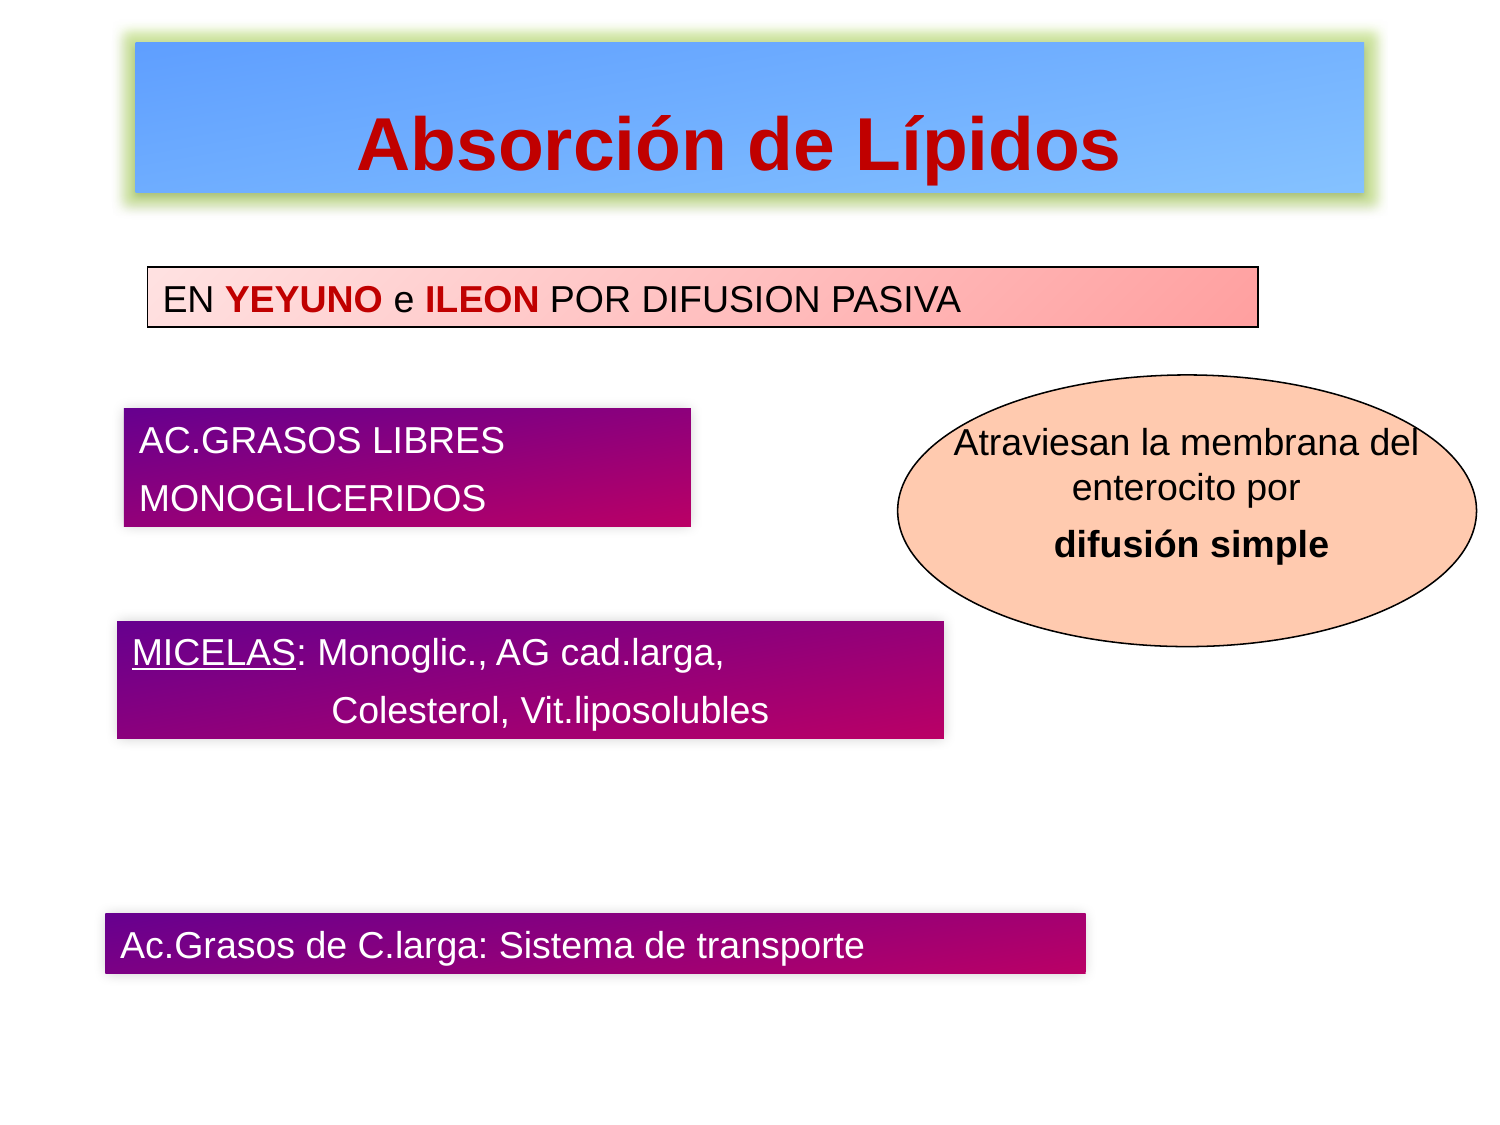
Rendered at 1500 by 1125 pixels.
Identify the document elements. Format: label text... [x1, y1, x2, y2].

text_box AC.GRASOS LIBRES MONOGLICERIDOS [123, 408, 691, 527]
text_box Ac.Grasos de C.larga: Sistema de transporte [105, 913, 1086, 974]
text_box MICELAS: Monoglic., AG cad.larga, Colesterol, Vit.liposolubles [117, 621, 944, 739]
text_box EN YEYUNO e ILEON POR DIFUSION PASIVA [147, 267, 1258, 327]
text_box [897, 374, 1477, 647]
text_box Absorción de Lípidos [135, 42, 1365, 193]
